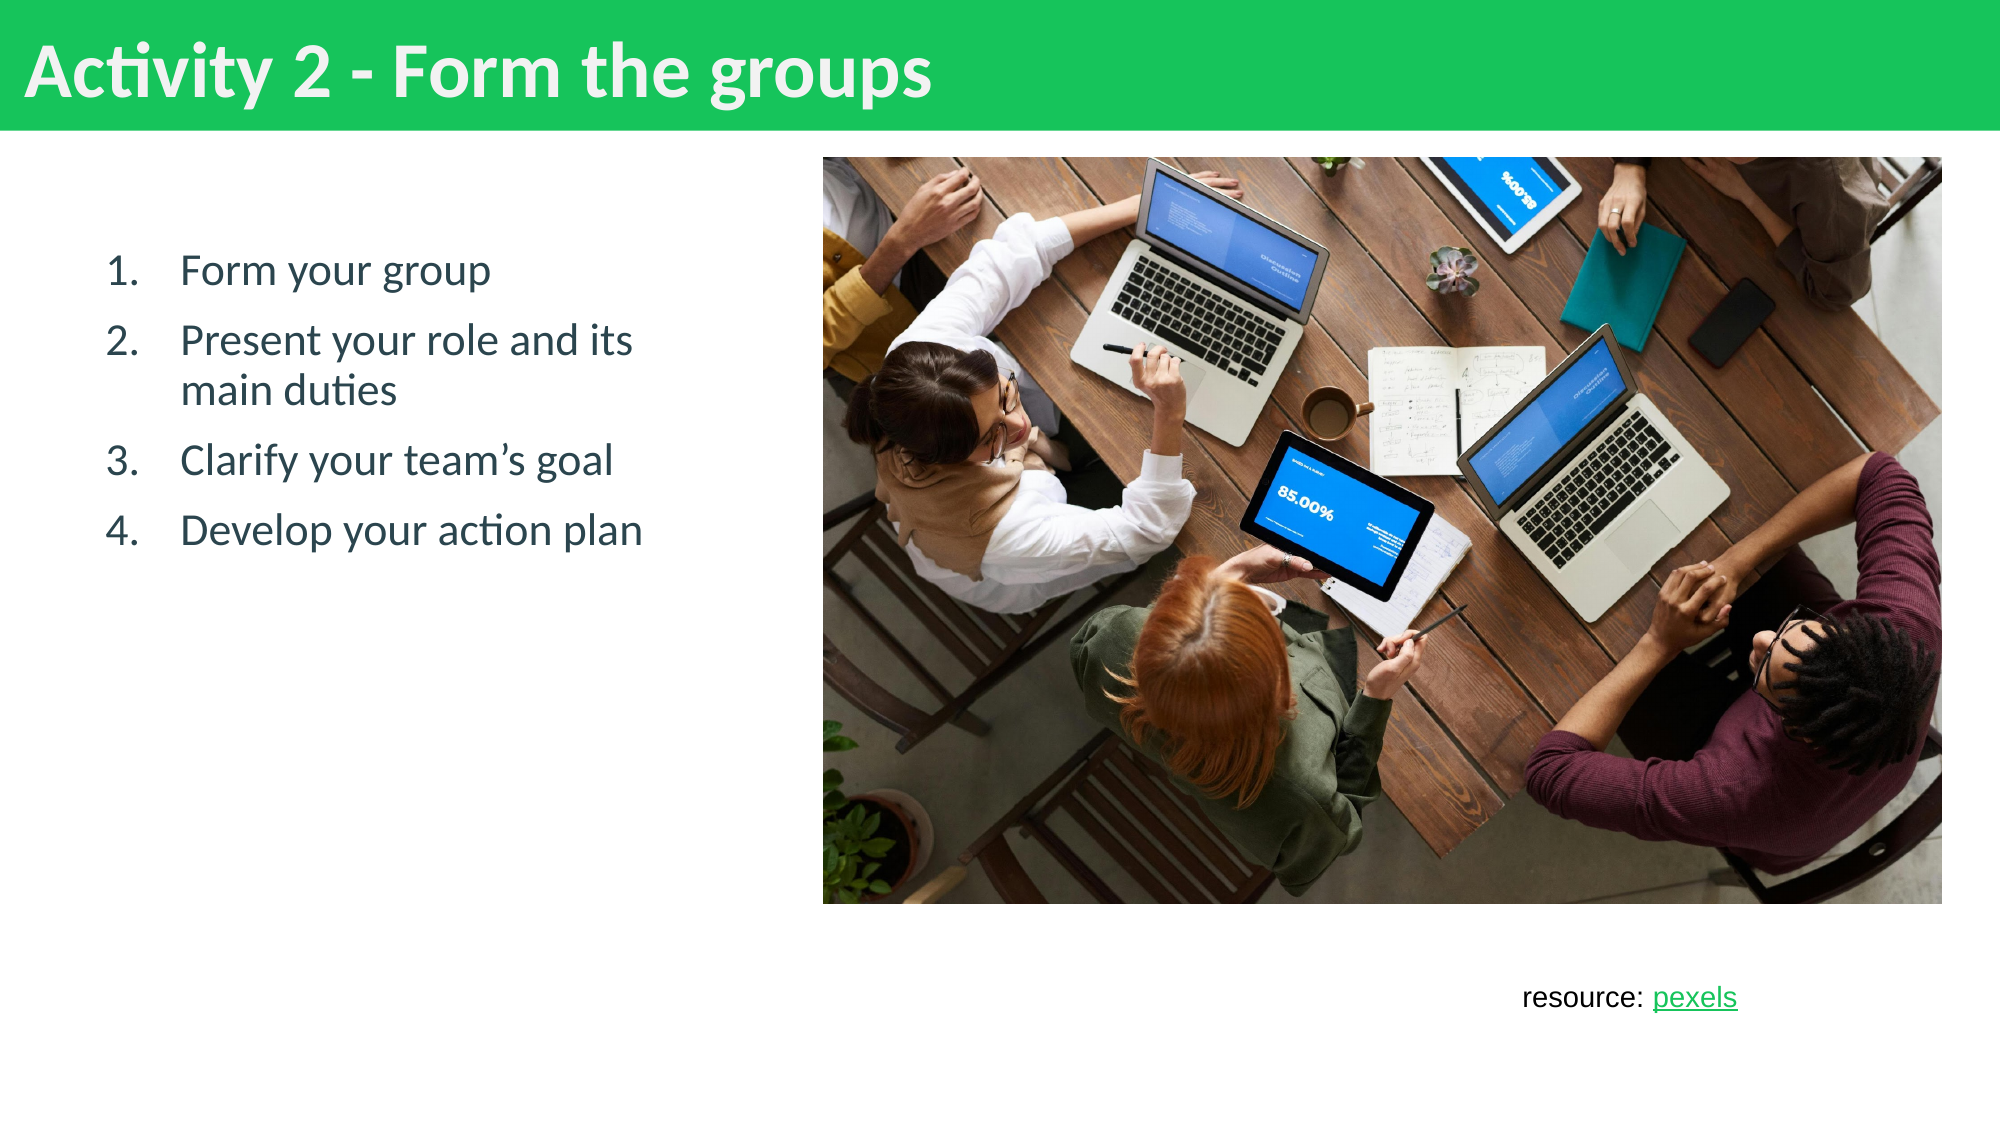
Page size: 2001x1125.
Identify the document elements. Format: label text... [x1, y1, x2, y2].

title Activity 2 - Form the groups [16, 13, 1976, 131]
picture [823, 157, 1942, 905]
list Form your group Present your role and its main duties Clarify your team’s goal Develop your action plan [30, 238, 709, 904]
text_box resource: pexels [1507, 963, 1907, 1057]
